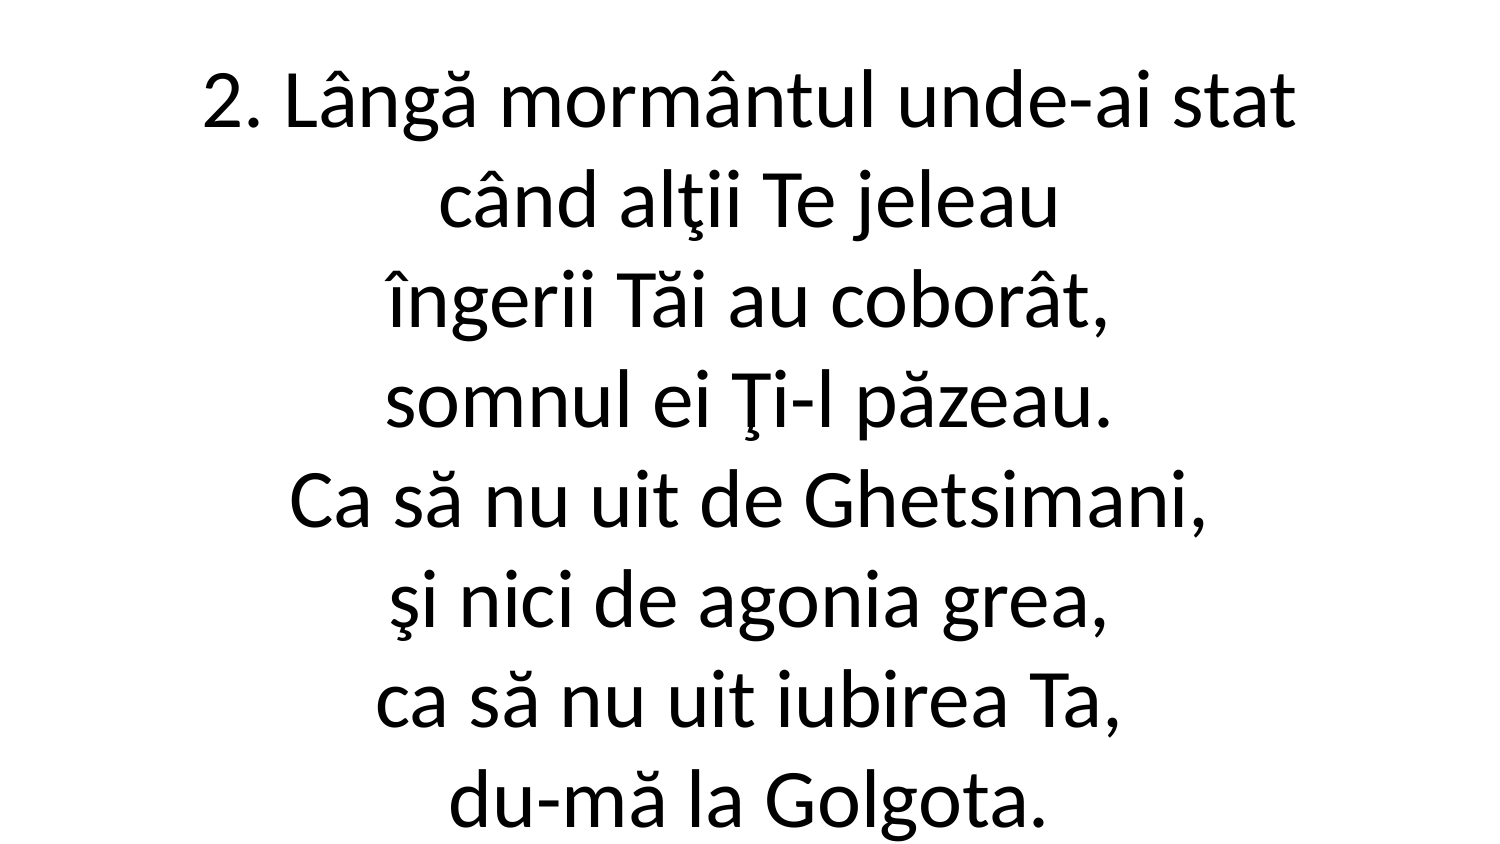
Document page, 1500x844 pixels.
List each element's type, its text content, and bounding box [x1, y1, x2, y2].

text_box 2. Lângă mormântul unde-ai stat când alţii Te jeleau îngerii Tăi au coborât, somnul ei Ţi-l păzeau. Ca să nu uit de Ghetsimani, şi nici de agonia grea, ca să nu uit iubirea Ta, du-mă la Golgota. [186, 0, 1314, 844]
